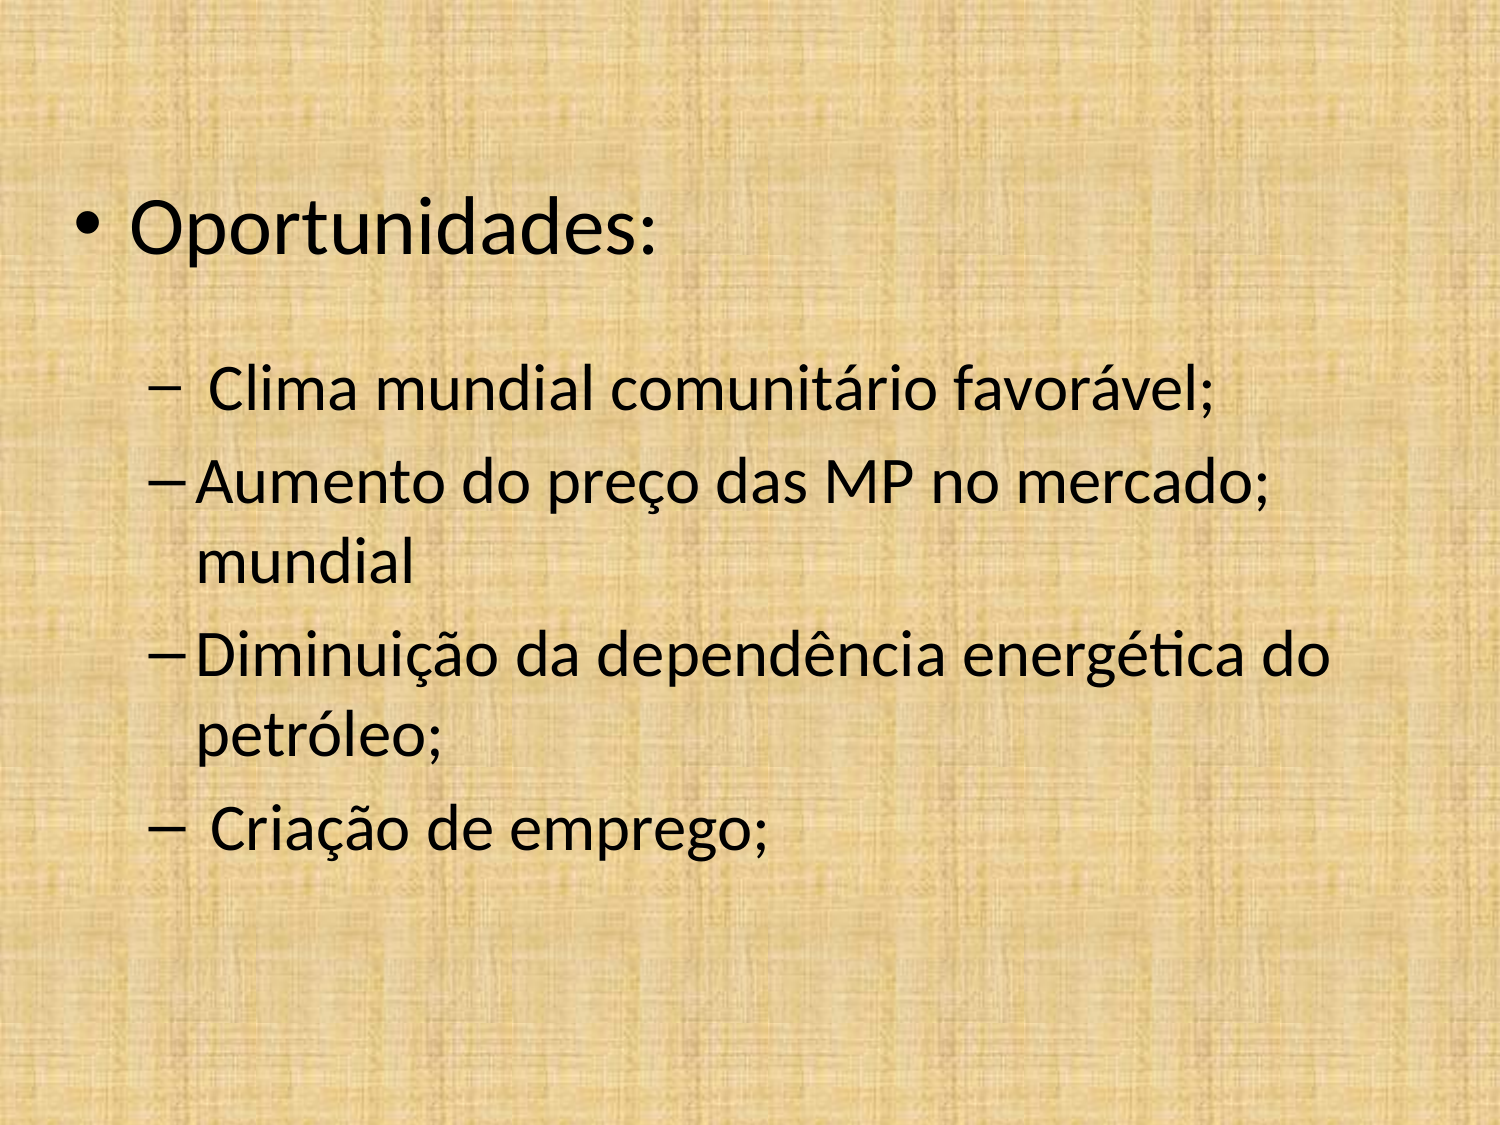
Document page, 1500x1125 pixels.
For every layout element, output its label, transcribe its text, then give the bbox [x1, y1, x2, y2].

picture [0, 0, 1500, 1125]
list Oportunidades: Clima mundial comunitário favorável; Aumento do preço das MP no mercado; mundial Diminuição da dependência energética do petróleo; Criação de emprego; [58, 164, 1409, 907]
